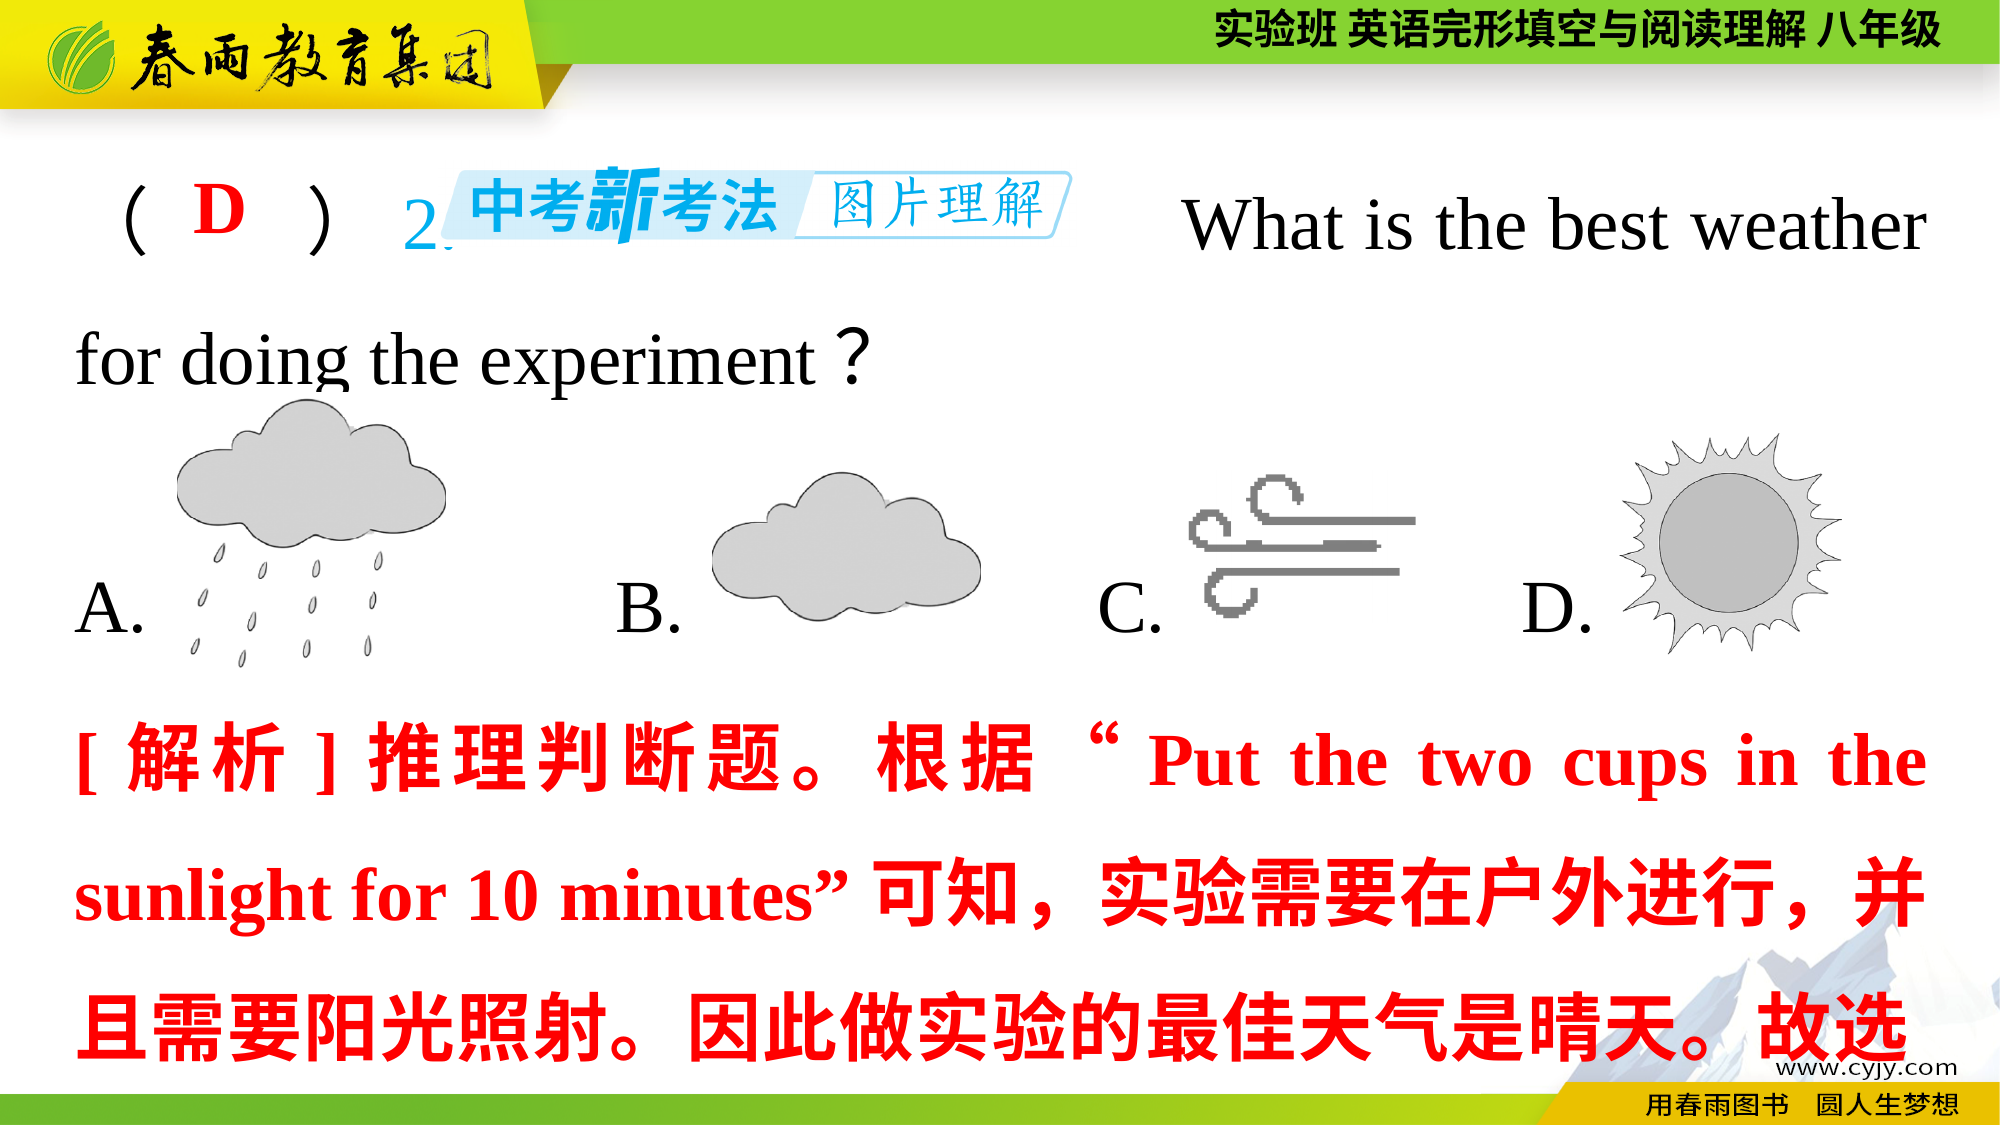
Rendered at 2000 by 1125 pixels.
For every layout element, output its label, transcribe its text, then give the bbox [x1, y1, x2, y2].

picture [1610, 427, 1851, 662]
picture [0, 0, 2000, 1125]
picture [437, 159, 1078, 247]
picture [703, 469, 986, 625]
picture [1176, 464, 1425, 623]
picture [160, 392, 457, 687]
text_box [解析]推理判断题。根据“Put the two cups in the sunlight for 10 minutes”可知，实验需要在户外进行，并且需要阳光照射。因此做实验的最佳天气是晴天。故选D。 [59, 658, 1944, 1125]
text_box D [179, 151, 264, 257]
list （ ）2. What is the best weather for doing the experiment？ A. B. C. D. [59, 122, 1944, 658]
